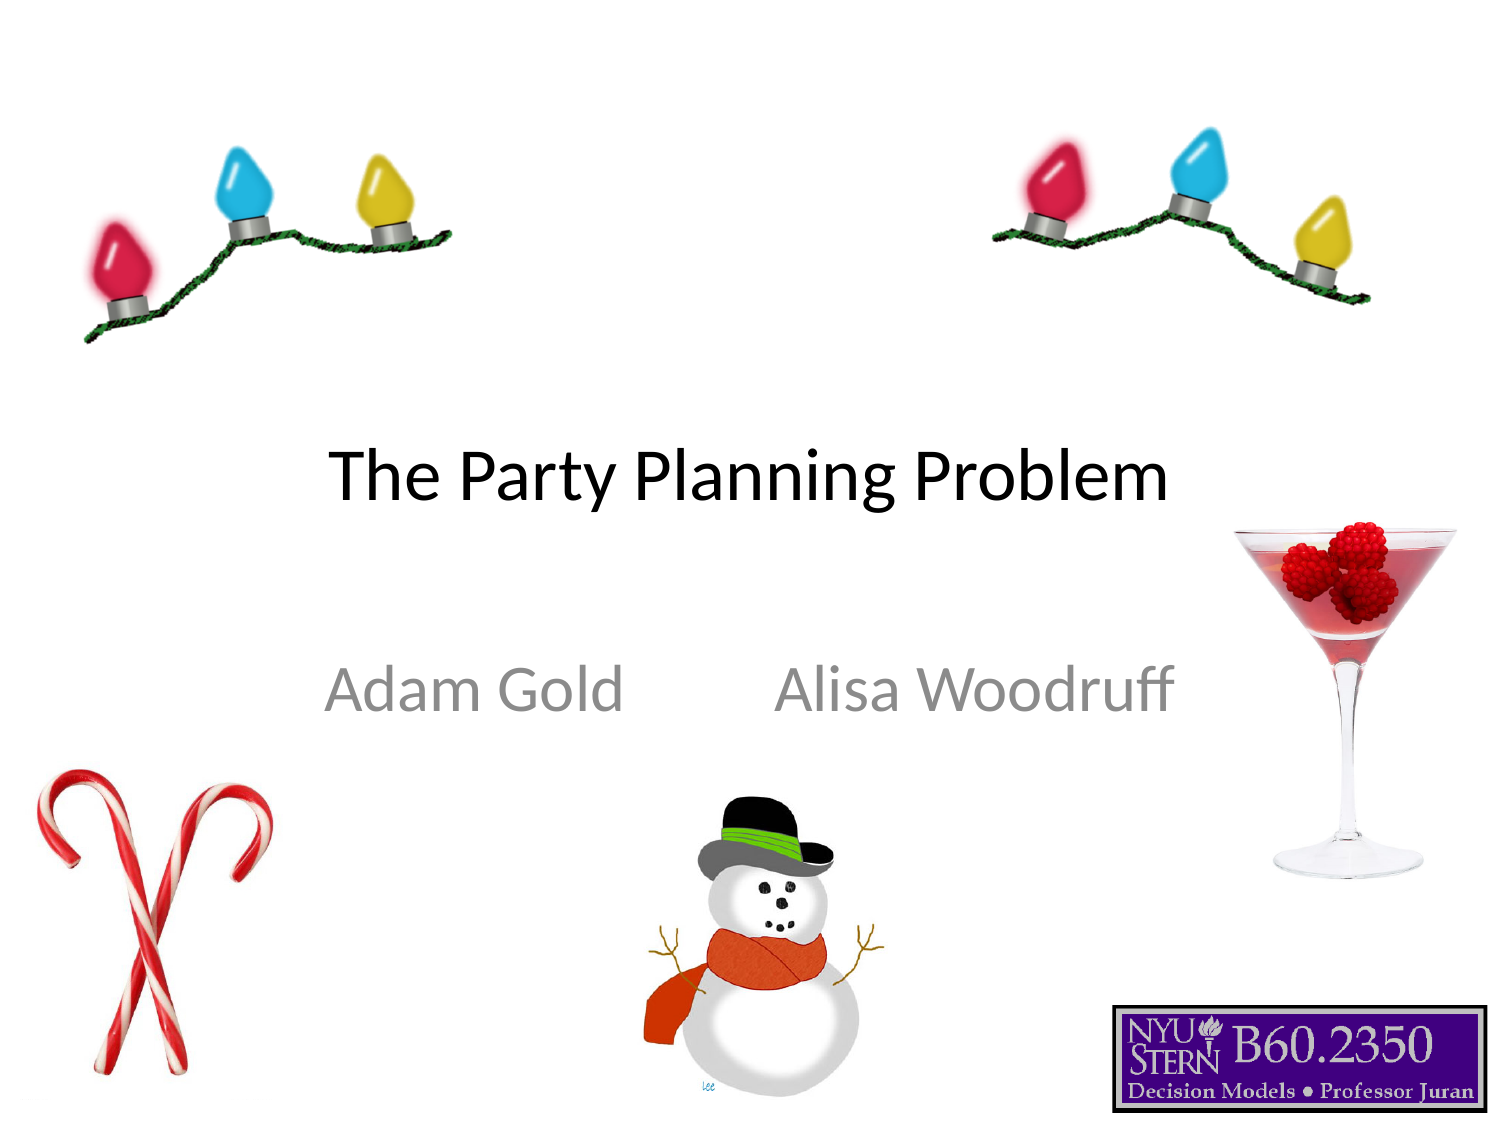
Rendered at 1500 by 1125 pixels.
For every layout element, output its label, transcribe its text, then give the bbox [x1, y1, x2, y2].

picture [637, 784, 888, 1101]
subtitle Adam Gold Alisa Woodruff [225, 637, 1275, 925]
picture [969, 37, 1487, 407]
picture [18, 749, 288, 1101]
title The Party Planning Problem [112, 349, 1388, 591]
picture [39, 62, 542, 387]
picture [1224, 512, 1467, 888]
picture [1112, 1005, 1488, 1113]
